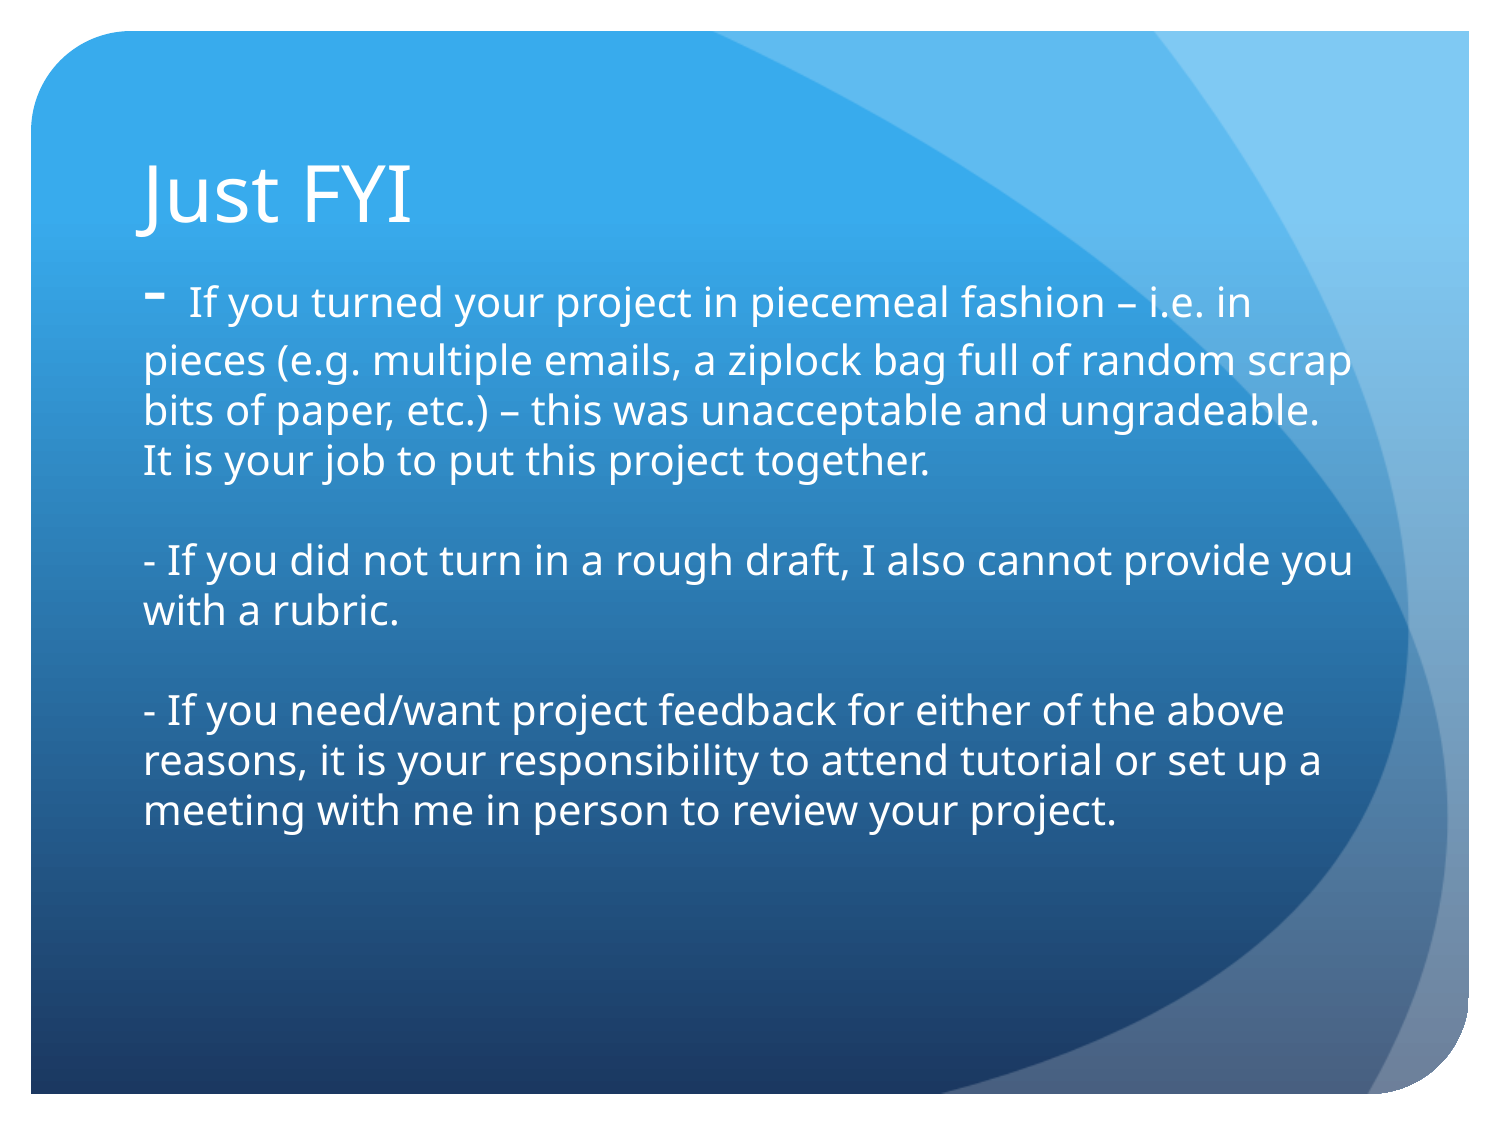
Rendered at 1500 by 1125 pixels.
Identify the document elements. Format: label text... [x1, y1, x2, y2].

picture [24, 30, 1473, 1094]
title Just FYI - If you turned your project in piecemeal fashion – i.e. in pieces (e.g. multiple emails, a ziplock bag full of random scrap bits of paper, etc.) – this was unacceptable and ungradeable. It is your job to put this project together. - If you did not turn in a rough draft, I also cannot provide you with a rubric. - If you need/want project feedback for either of the above reasons, it is your responsibility to attend tutorial or set up a meeting with me in person to review your project. [127, 62, 1372, 1032]
